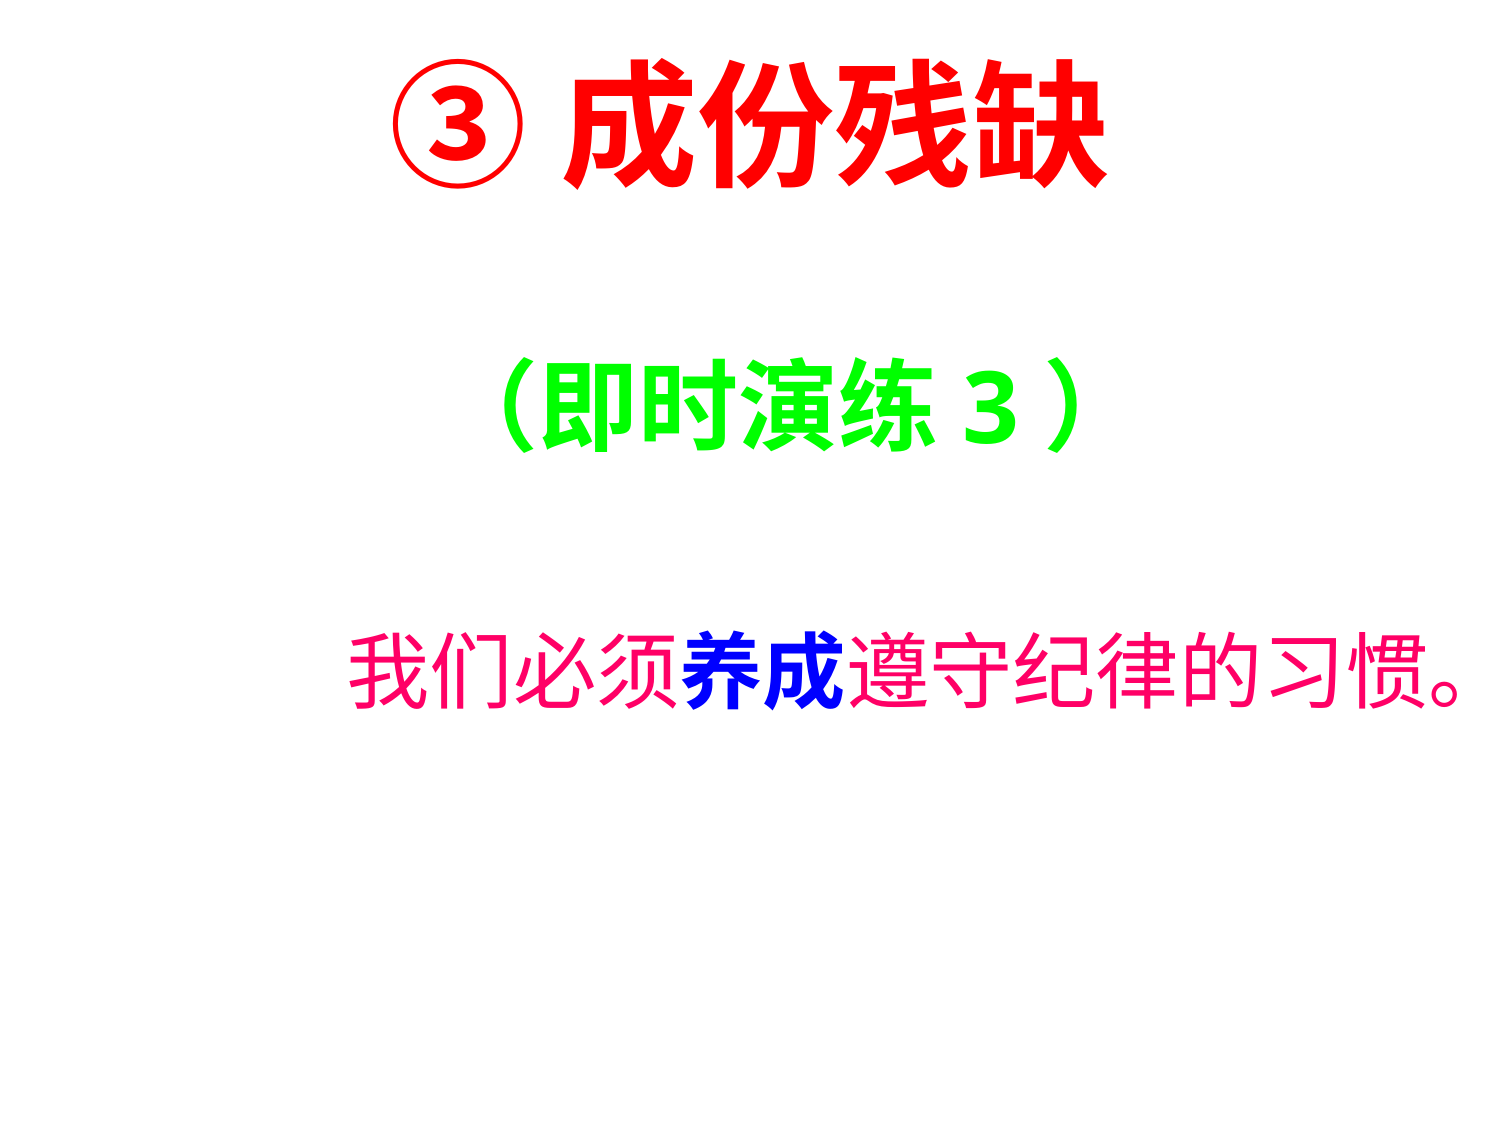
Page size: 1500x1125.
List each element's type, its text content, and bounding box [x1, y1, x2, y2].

title ③成份残缺 [111, 30, 1388, 235]
subtitle （即时演练3） 我们必须遵守纪律的习惯。 改为：我们必须养成遵守纪律的习惯。 [81, 281, 1500, 844]
